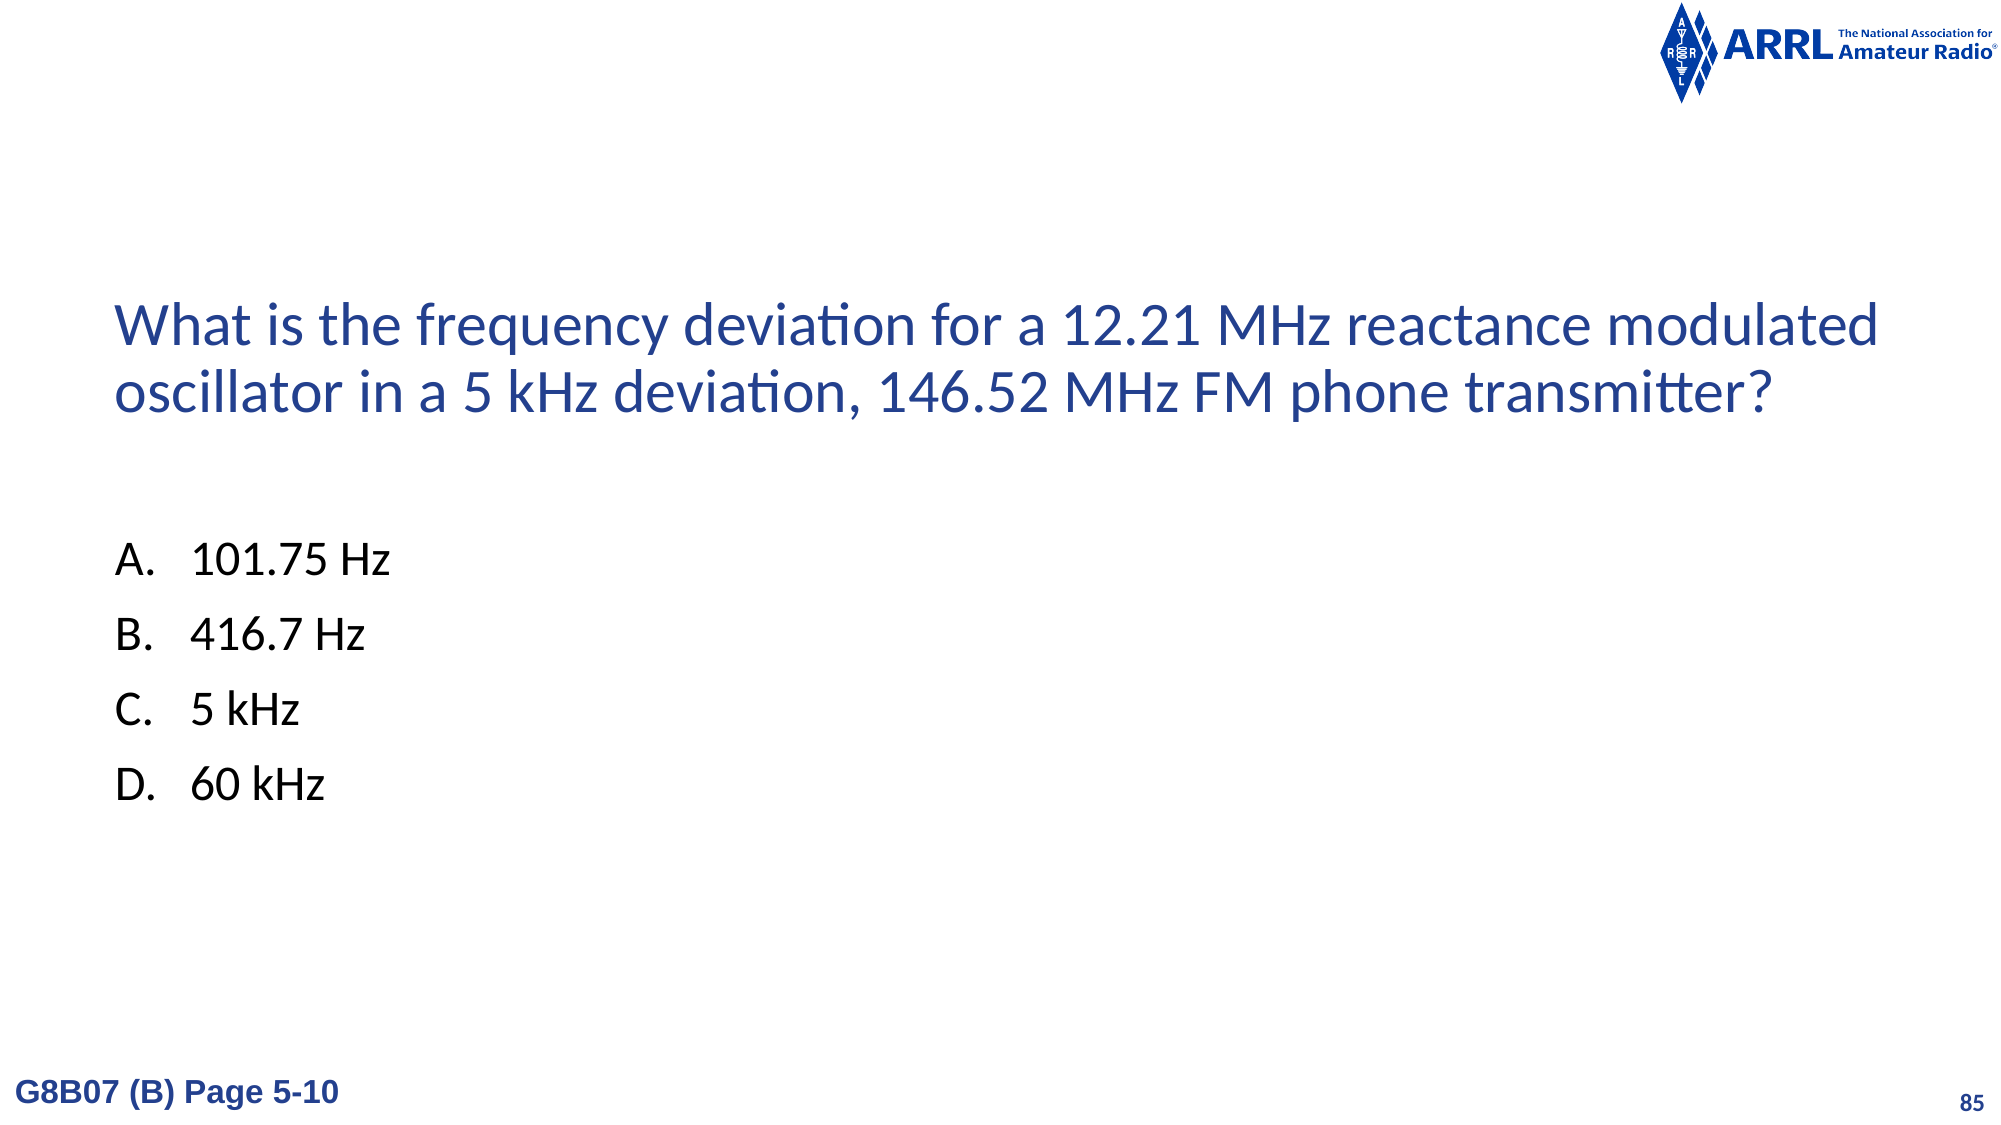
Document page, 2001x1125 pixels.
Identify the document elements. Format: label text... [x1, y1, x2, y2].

text_box G8B07 (B) Page 5-10 [0, 1062, 1313, 1118]
title What is the frequency deviation for a 12.21 MHz reactance modulated oscillator in a 5 kHz deviation, 146.52 MHz FM phone transmitter? [99, 249, 1900, 468]
picture [1658, 0, 1999, 106]
text_box 85 [1899, 1079, 2000, 1125]
list 101.75 Hz 416.7 Hz 5 kHz 60 kHz [99, 525, 1900, 1005]
